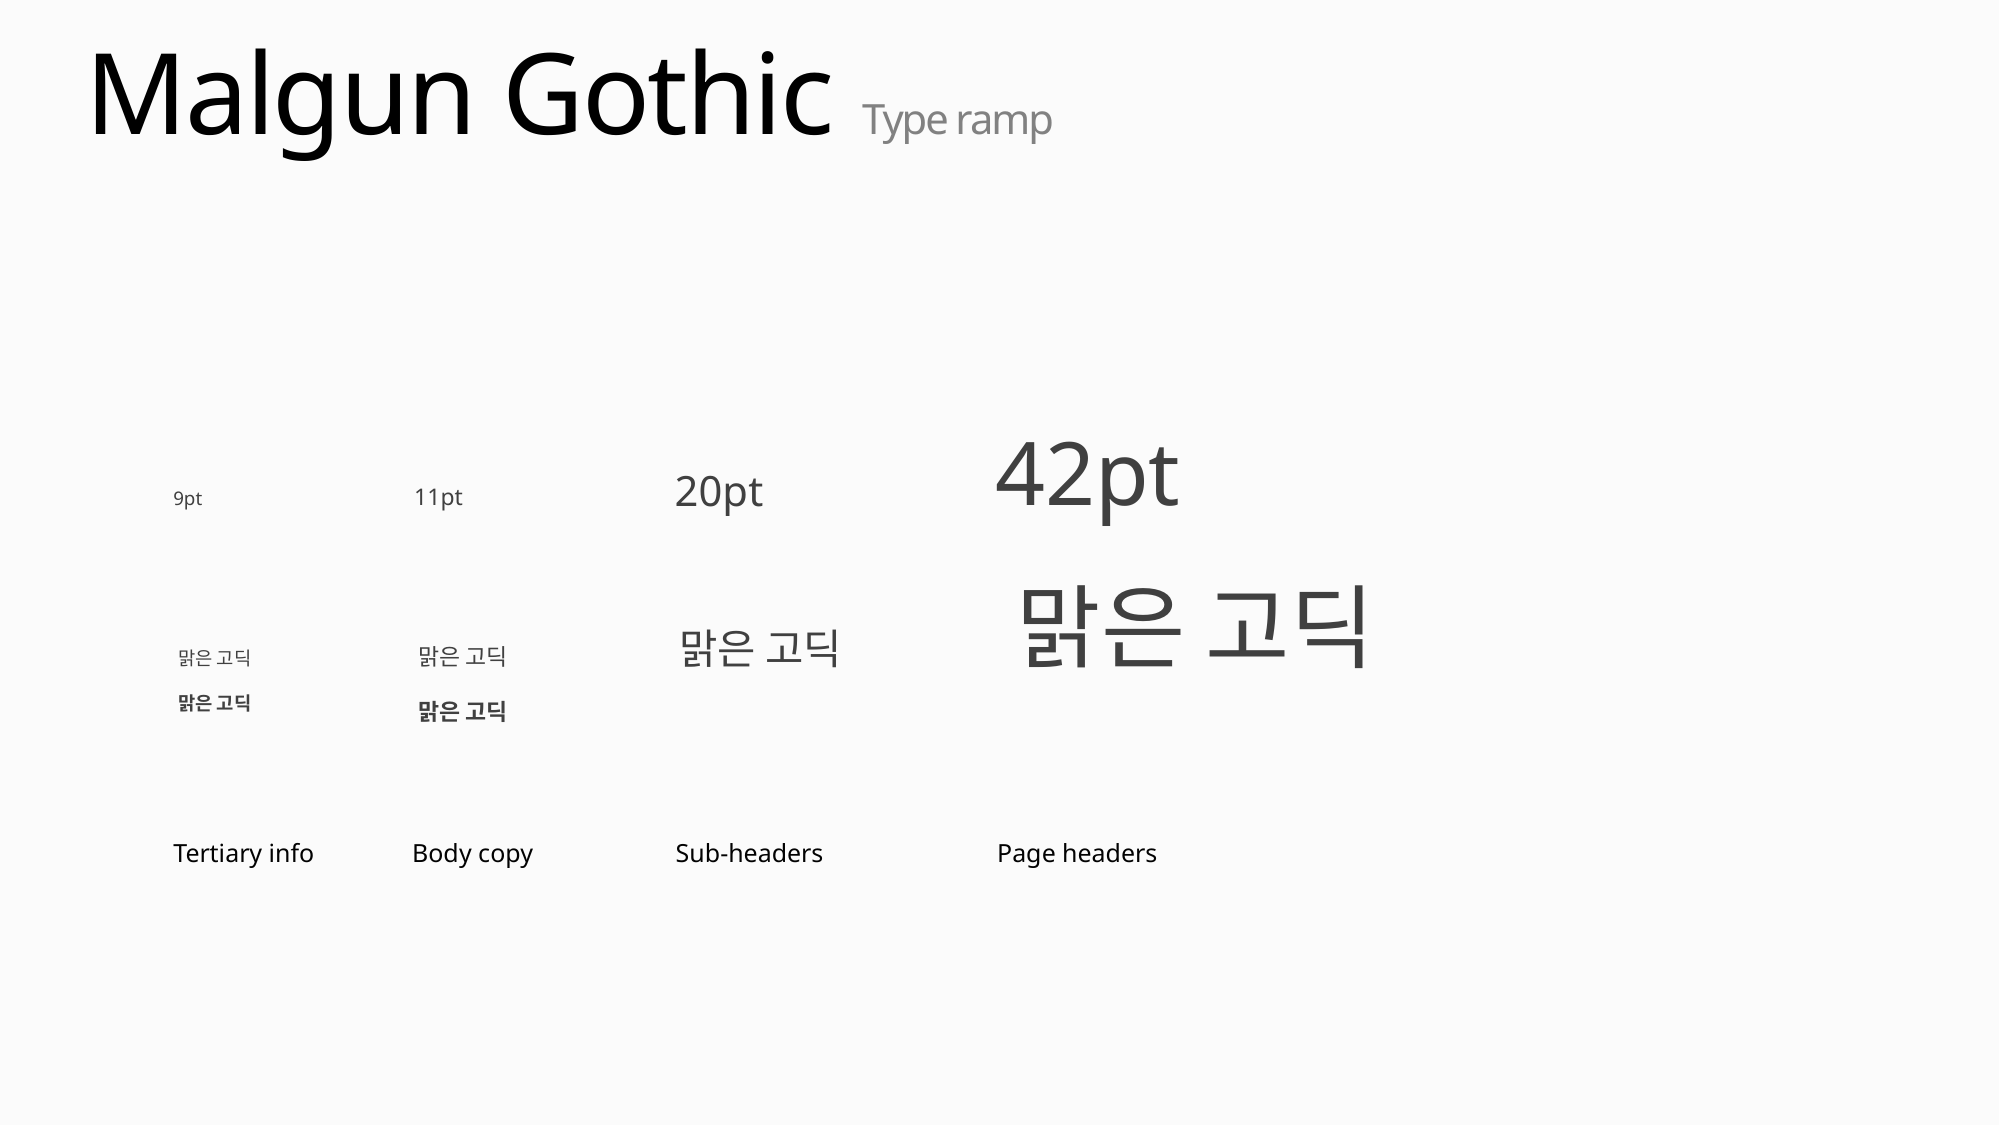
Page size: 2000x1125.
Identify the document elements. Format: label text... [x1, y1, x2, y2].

text_box 맑은 고딕 [1016, 569, 1376, 785]
text_box Page headers [982, 829, 1177, 875]
text_box 20pt [659, 457, 779, 523]
text_box Sub-headers [660, 829, 867, 875]
text_box Tertiary info [158, 829, 393, 875]
text_box 맑은 고딕 [679, 622, 980, 673]
text_box 11pt [399, 474, 478, 518]
text_box 42pt [980, 410, 1196, 531]
text_box 맑은 고딕 맑은 고딕 [178, 647, 252, 738]
text_box 맑은 고딕 맑은 고딕 [418, 642, 569, 725]
text_box 9pt [158, 479, 218, 517]
title Malgun Gothic Type ramp [85, 37, 1914, 161]
text_box Body copy [397, 829, 632, 875]
